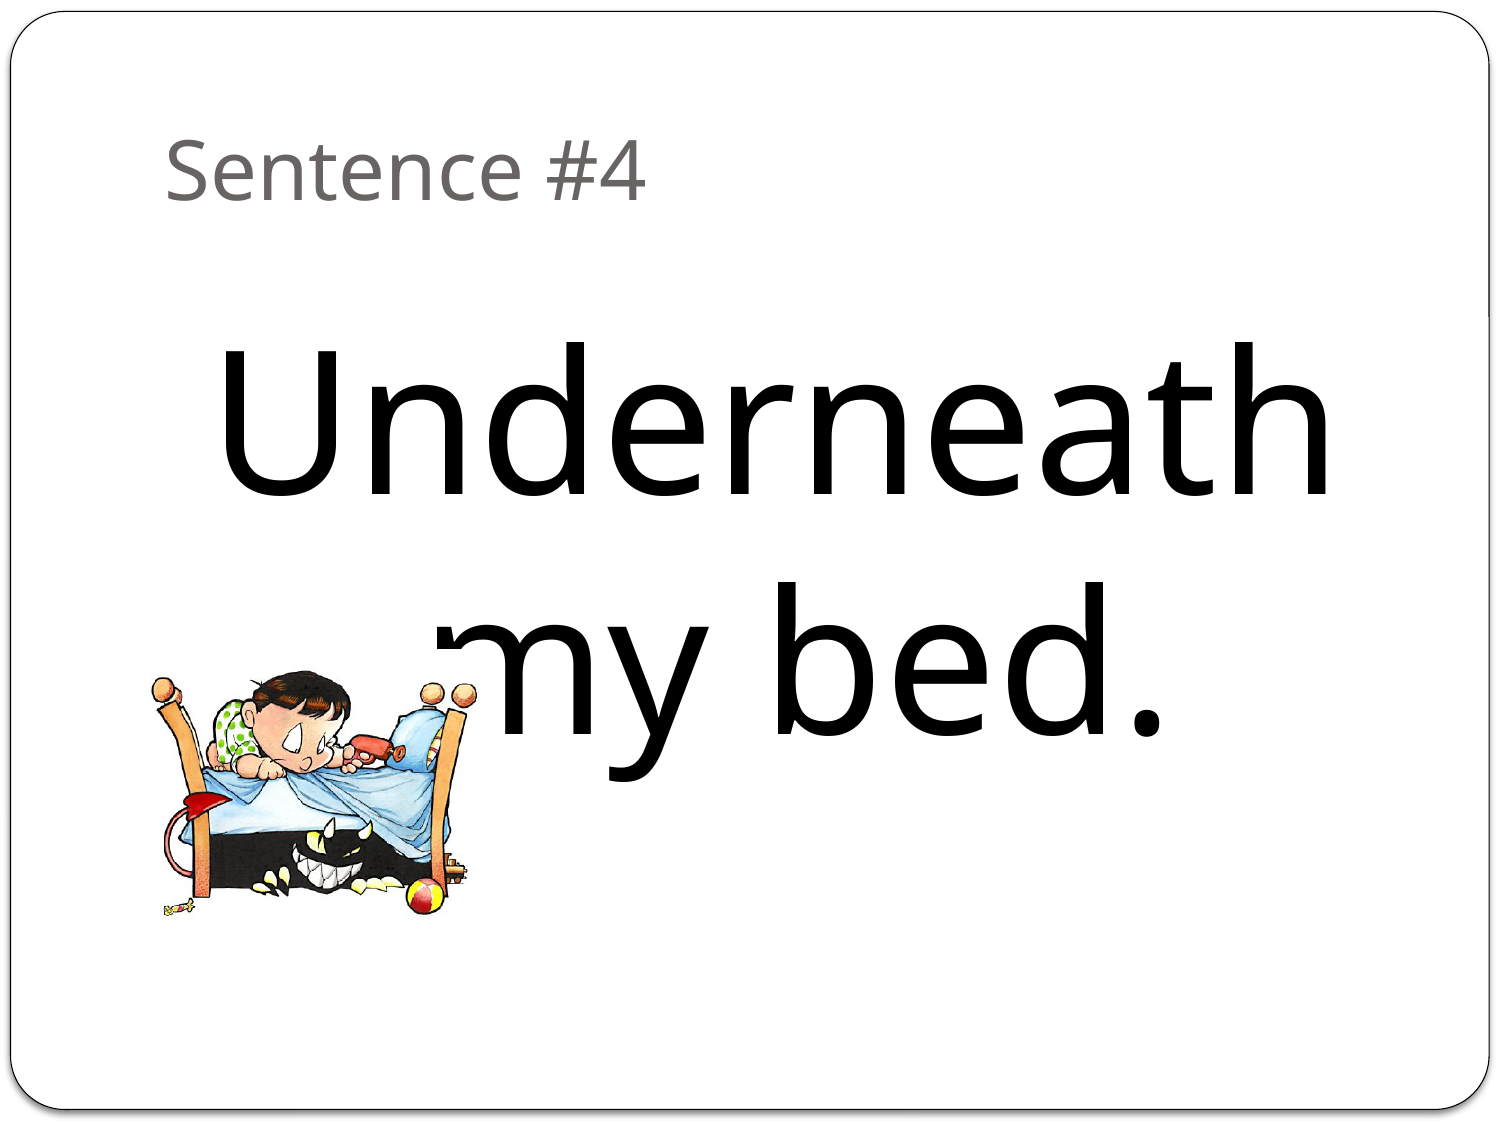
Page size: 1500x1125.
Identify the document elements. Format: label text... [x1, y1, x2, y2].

picture [137, 649, 494, 924]
list Underneath my bed. [150, 287, 1400, 913]
title Sentence #4 [150, 45, 1425, 233]
